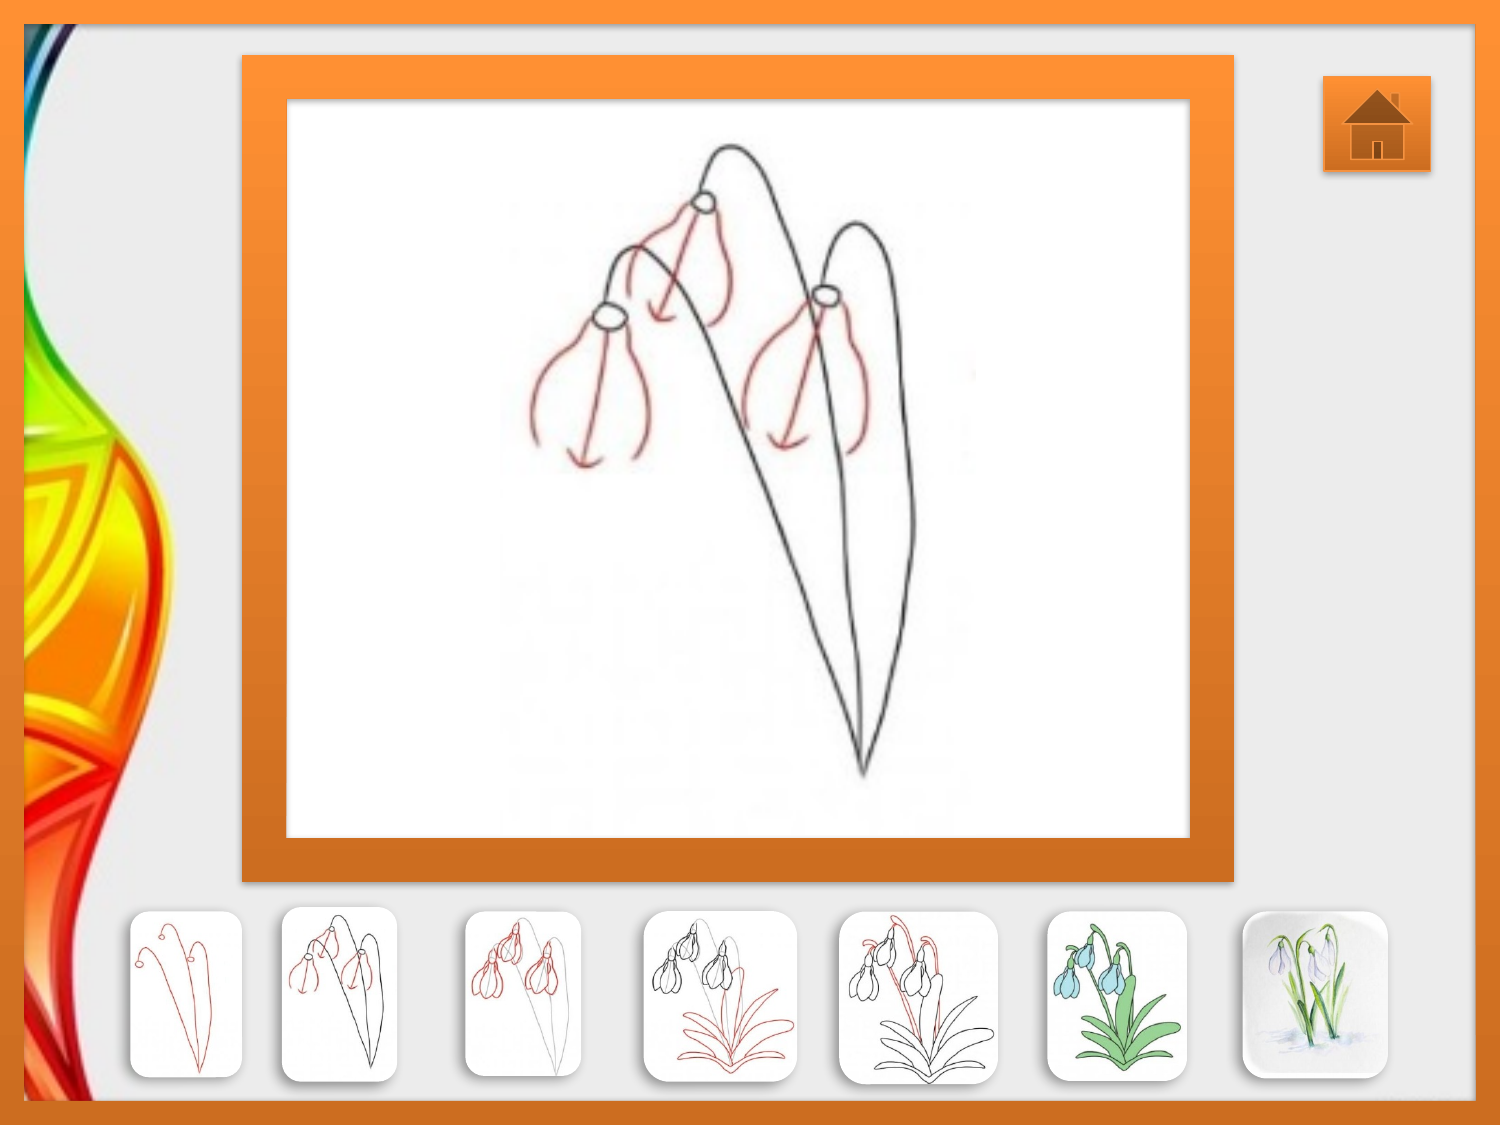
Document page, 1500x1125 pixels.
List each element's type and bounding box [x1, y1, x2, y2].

text_box [242, 54, 1235, 883]
text_box [292, 108, 1184, 836]
text_box [1323, 76, 1431, 172]
picture [24, 24, 1475, 1100]
